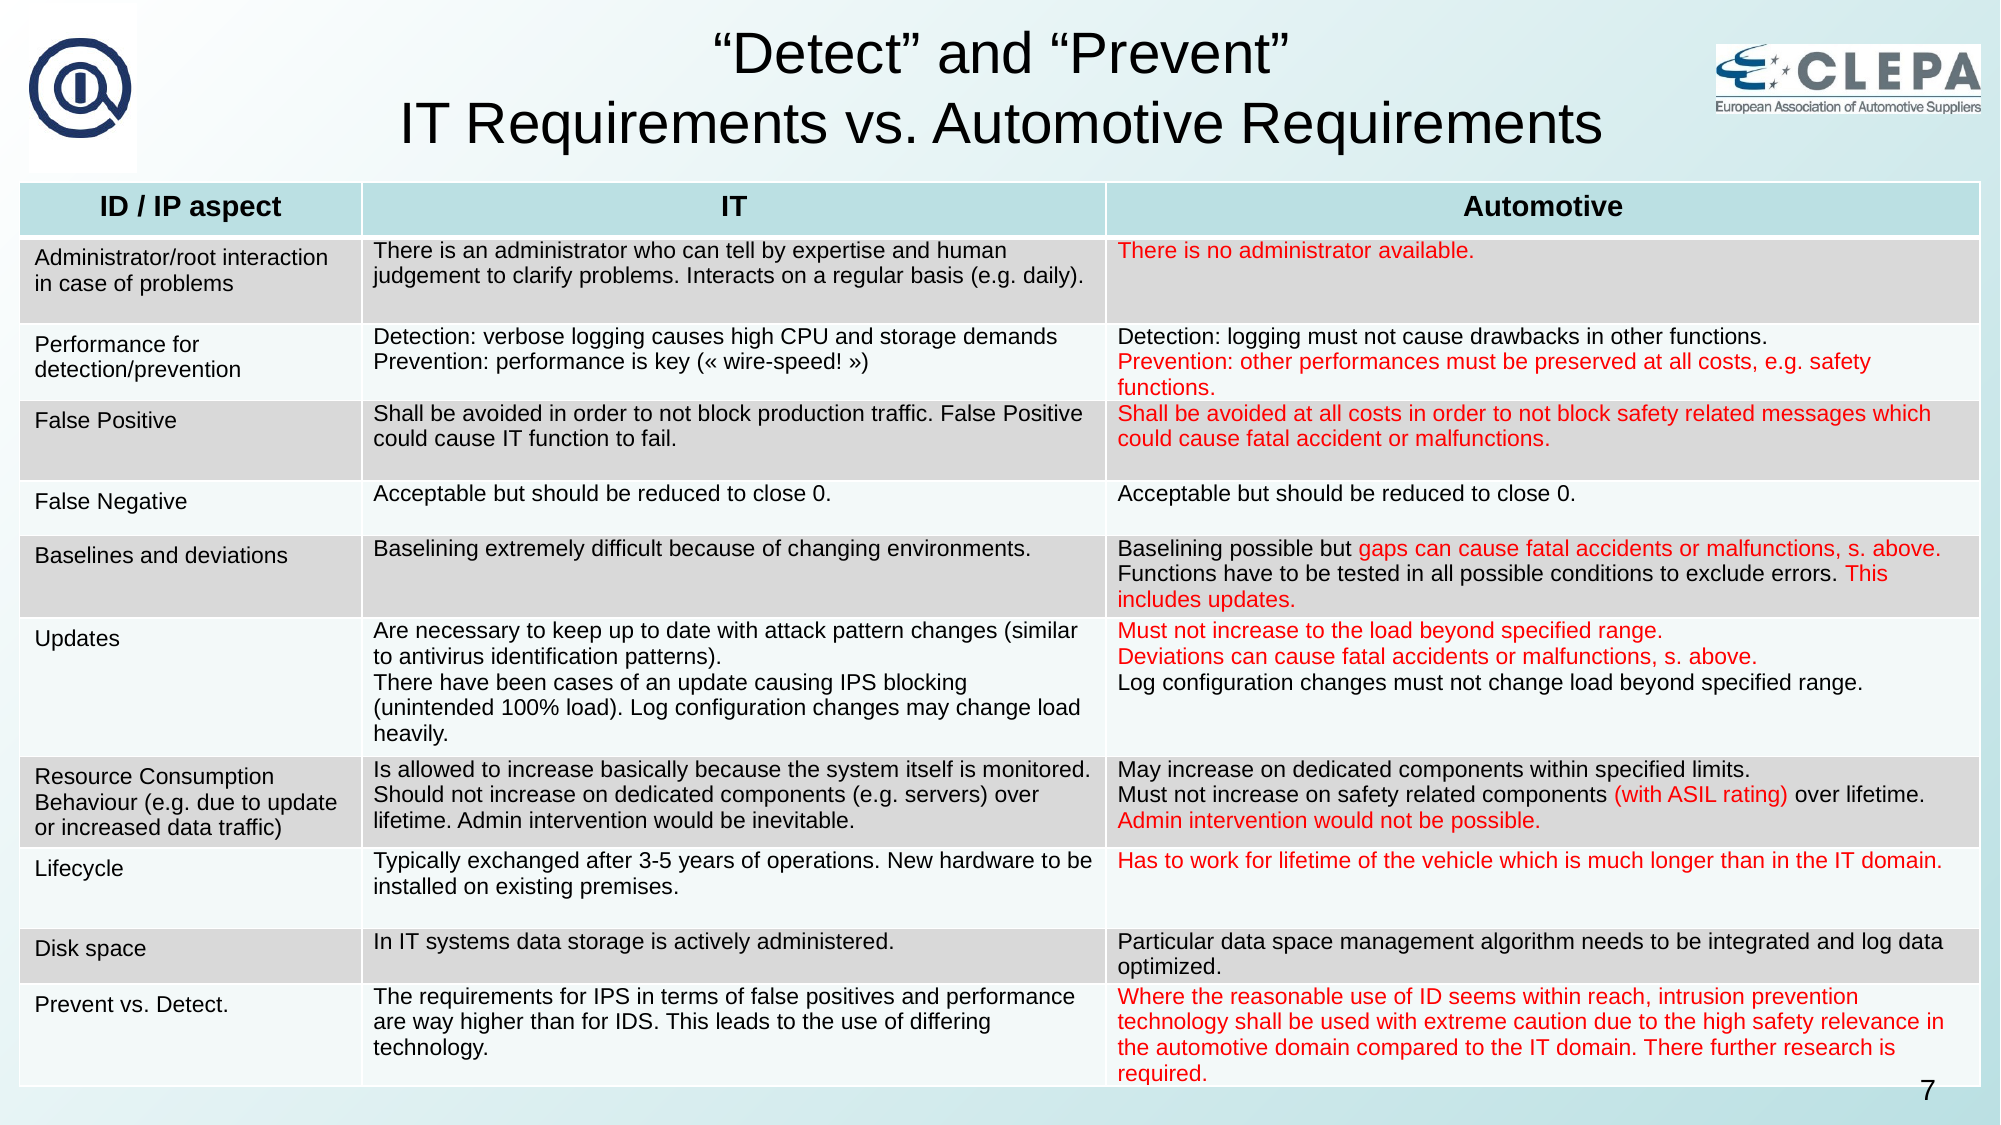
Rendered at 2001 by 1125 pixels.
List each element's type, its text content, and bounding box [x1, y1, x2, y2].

table_cell There is no administrator available. [1107, 240, 1979, 323]
picture [29, 3, 137, 173]
table_cell The requirements for IPS in terms of false positives and performance are way higher than for IDS. This leads to the use of differing technology. [363, 985, 1105, 1085]
table_cell May increase on dedicated components within specified limits. Must not increase on safety related components (with ASIL rating) over lifetime. Admin intervention would not be possible. [1107, 757, 1979, 847]
slide_number 7 [1484, 1063, 1952, 1125]
table_cell Disk space [20, 929, 361, 983]
table_cell Particular data space management algorithm needs to be integrated and log data optimized. [1107, 929, 1979, 983]
picture [1903, 44, 1981, 114]
table_cell Prevent vs. Detect. [20, 985, 361, 1085]
table_cell Baselining extremely difficult because of changing environments. [363, 536, 1105, 617]
table_header IT [363, 183, 1105, 235]
table_cell Shall be avoided at all costs in order to not block safety related messages which could cause fatal accident or malfunctions. [1107, 401, 1979, 480]
table_cell Are necessary to keep up to date with attack pattern changes (similar to antivirus identification patterns). There have been cases of an update causing IPS blocking (unintended 100% load). Log configuration changes may change load heavily. [363, 619, 1105, 756]
table_cell Performance for detection/prevention [20, 325, 361, 400]
table_cell Baselines and deviations [20, 536, 361, 617]
table_header ID / IP aspect [20, 183, 361, 235]
table_cell Is allowed to increase basically because the system itself is monitored. Should not increase on dedicated components (e.g. servers) over lifetime. Admin intervention would be inevitable. [363, 757, 1105, 847]
table_cell Where the reasonable use of ID seems within reach, intrusion prevention technology shall be used with extreme caution due to the high safety relevance in the automotive domain compared to the IT domain. There further research is required. [1107, 985, 1979, 1085]
table_cell Acceptable but should be reduced to close 0. [363, 482, 1105, 535]
title “Detect” and “Prevent” IT Requirements vs. Automotive Requirements [102, 8, 1903, 151]
table_cell There is an administrator who can tell by expertise and human judgement to clarify problems. Interacts on a regular basis (e.g. daily). [363, 240, 1105, 323]
table_cell Baselining possible but gaps can cause fatal accidents or malfunctions, s. above. Functions have to be tested in all possible conditions to exclude errors. This includes updates. [1107, 536, 1979, 617]
table_cell Acceptable but should be reduced to close 0. [1107, 482, 1979, 535]
table_cell Detection: logging must not cause drawbacks in other functions. Prevention: other performances must be preserved at all costs, e.g. safety functions. [1107, 325, 1979, 400]
table_cell Lifecycle [20, 849, 361, 928]
table_cell Detection: verbose logging causes high CPU and storage demands Prevention: performance is key (« wire-speed! ») [363, 325, 1105, 400]
table_cell Typically exchanged after 3-5 years of operations. New hardware to be installed on existing premises. [363, 849, 1105, 928]
table_cell Must not increase to the load beyond specified range. Deviations can cause fatal accidents or malfunctions, s. above. Log configuration changes must not change load beyond specified range. [1107, 619, 1979, 756]
table_cell In IT systems data storage is actively administered. [363, 929, 1105, 983]
table_cell Resource Consumption Behaviour (e.g. due to update or increased data traffic) [20, 757, 361, 847]
table_cell False Negative [20, 482, 361, 535]
table_cell Updates [20, 619, 361, 756]
table_header Automotive [1107, 183, 1979, 235]
table_cell Administrator/root interaction in case of problems [20, 240, 361, 323]
table_cell False Positive [20, 401, 361, 480]
table_cell Shall be avoided in order to not block production traffic. False Positive could cause IT function to fail. [363, 401, 1105, 480]
table_cell Has to work for lifetime of the vehicle which is much longer than in the IT domain. [1107, 849, 1979, 928]
